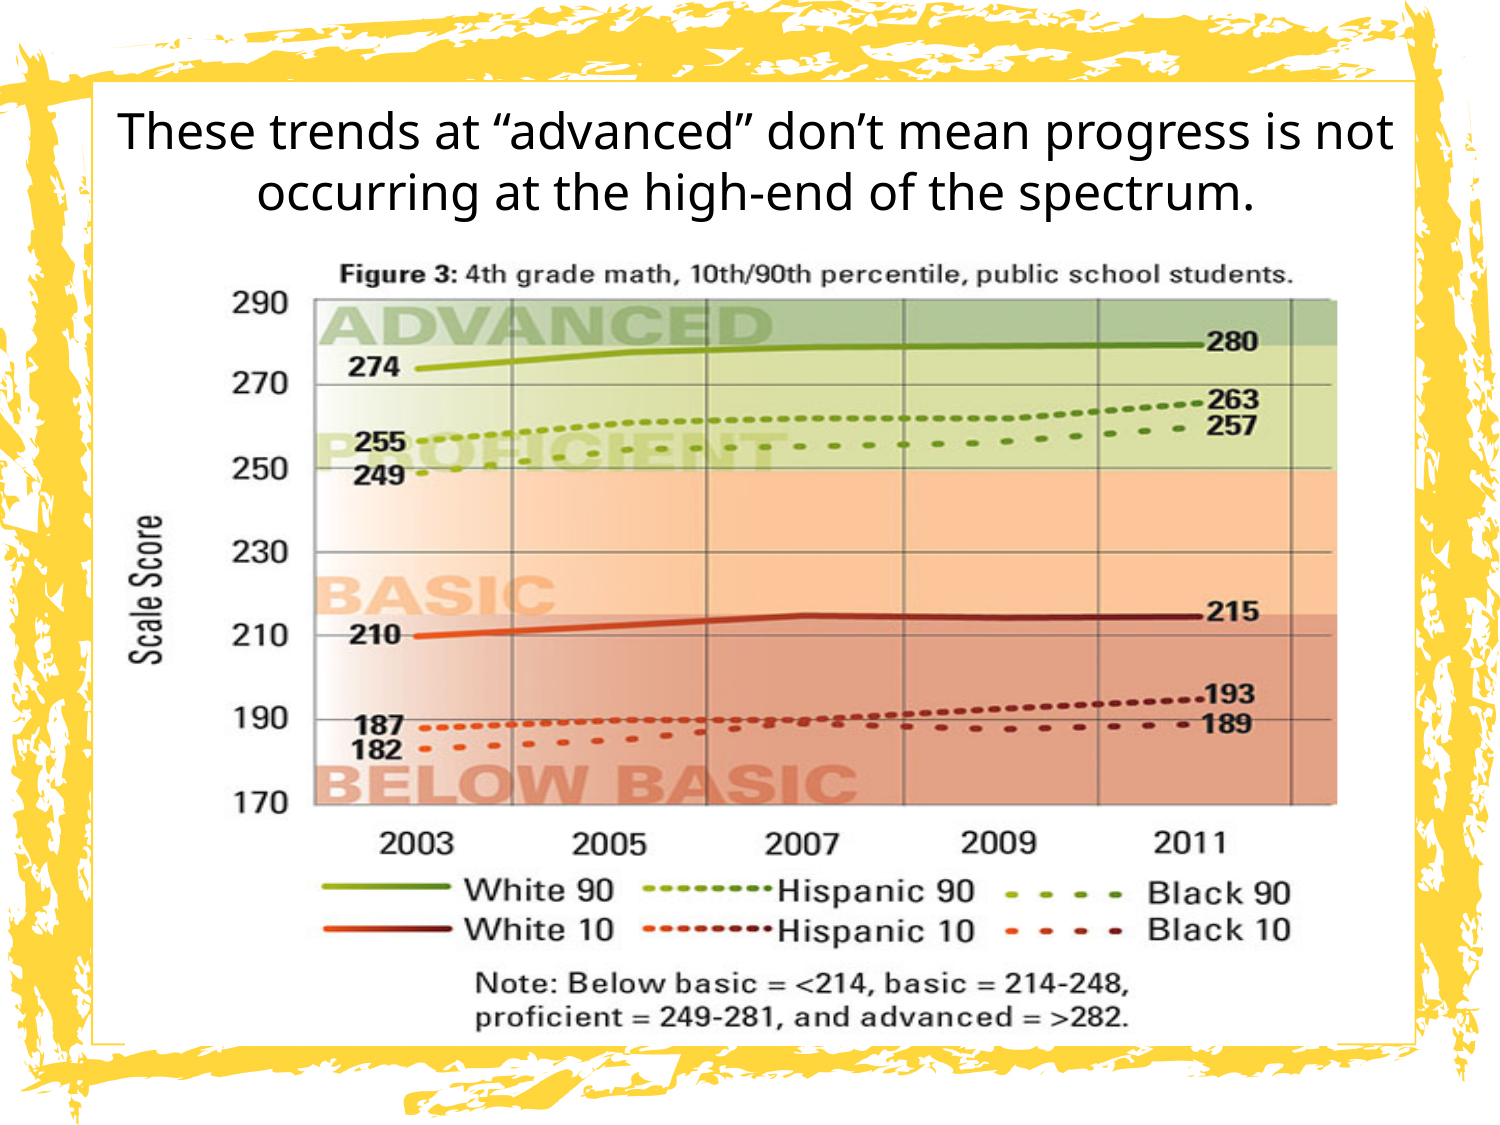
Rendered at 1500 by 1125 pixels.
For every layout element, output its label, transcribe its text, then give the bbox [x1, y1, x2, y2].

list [124, 249, 1338, 1046]
title These trends at “advanced” don’t mean progress is not occurring at the high-end of the spectrum. [99, 87, 1413, 233]
picture [0, 0, 1500, 1125]
